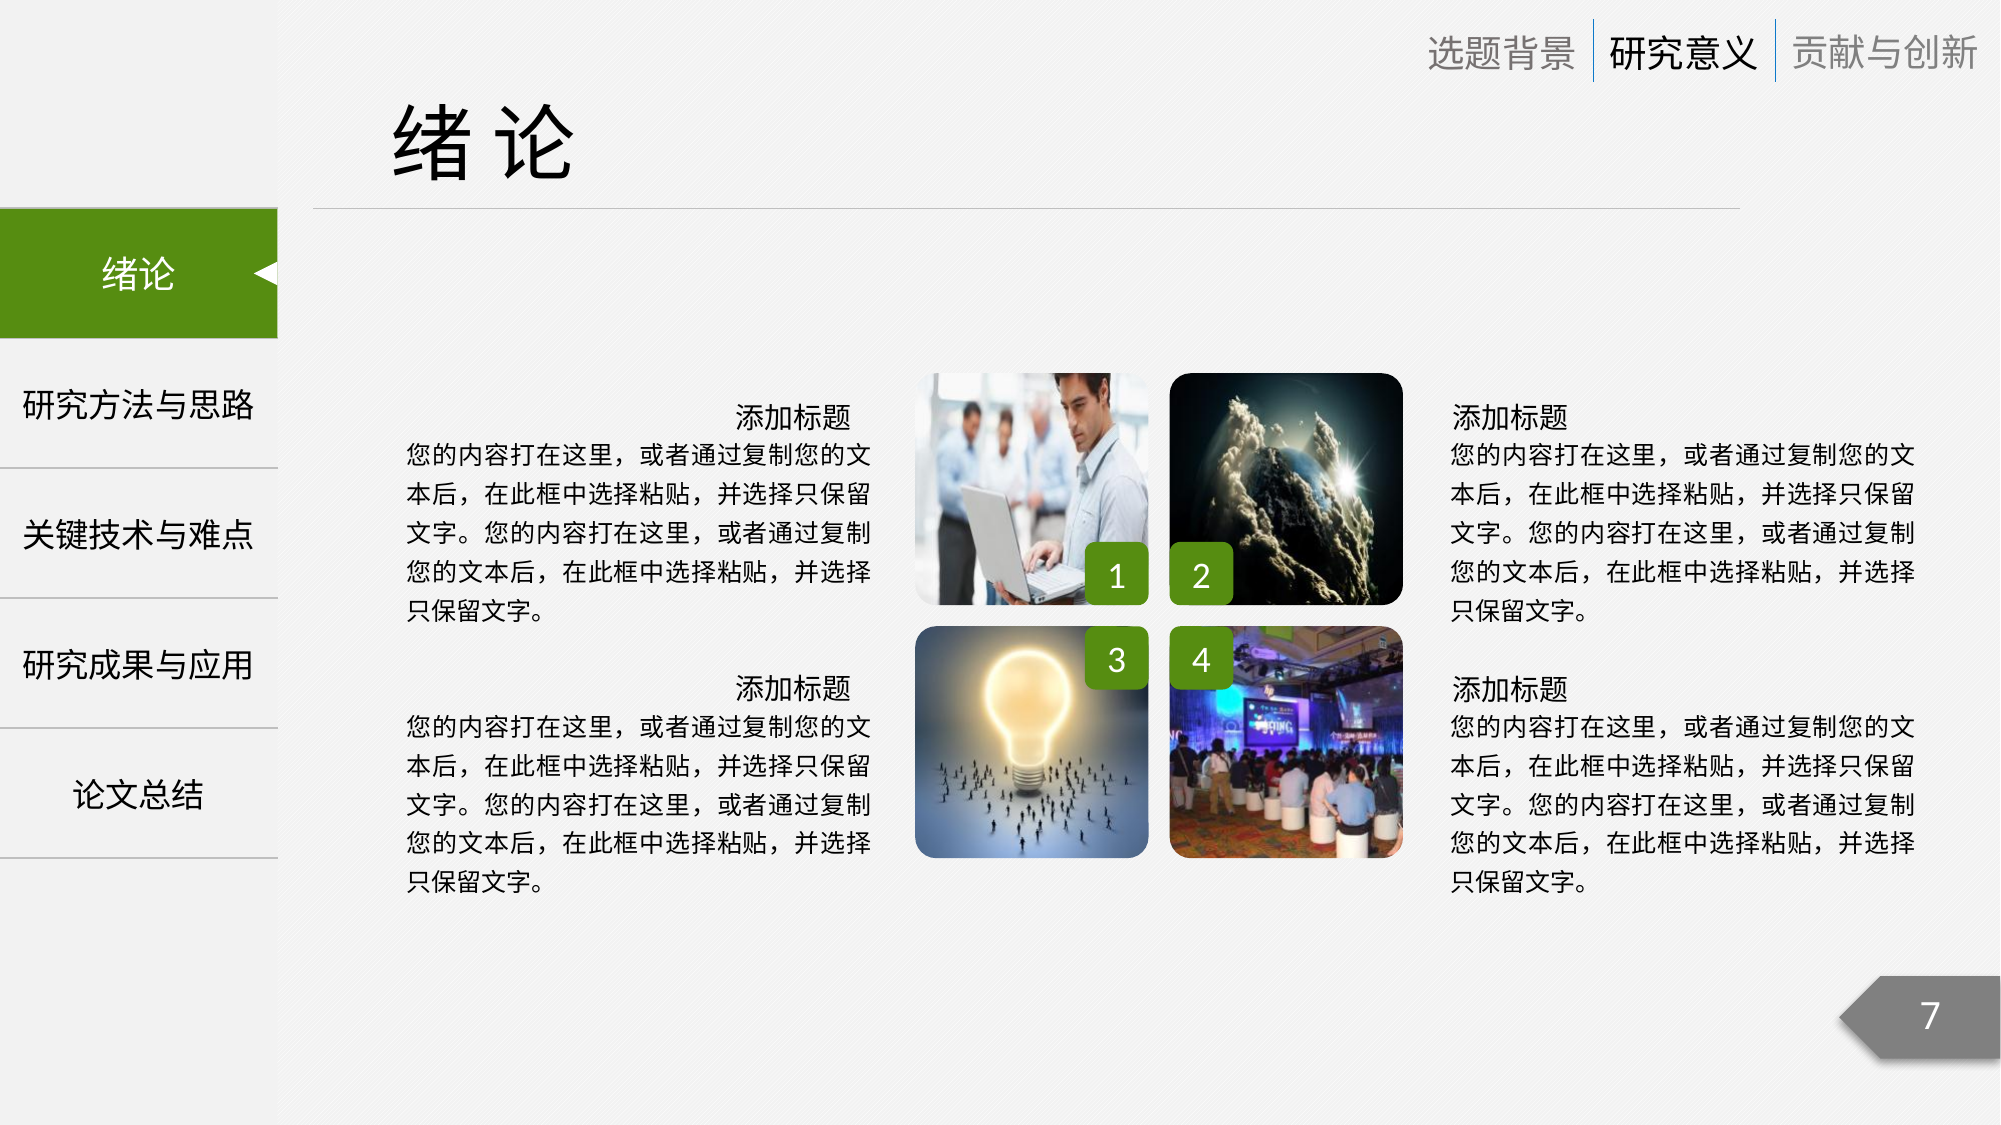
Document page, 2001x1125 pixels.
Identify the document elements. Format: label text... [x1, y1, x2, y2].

text_box [1168, 372, 1405, 607]
text_box 4 [1168, 625, 1235, 691]
text_box [1168, 625, 1405, 860]
text_box 3 [1083, 625, 1150, 691]
text_box 您的内容打在这里，或者通过复制您的文本后，在此框中选择粘贴，并选择只保留文字。您的内容打在这里，或者通过复制您的文本后，在此框中选择粘贴，并选择只保留文字。 [393, 695, 886, 904]
text_box 添加标题 [1439, 648, 1701, 709]
text_box 添加标题 [722, 377, 984, 438]
text_box 1 [1083, 540, 1150, 607]
text_box 您的内容打在这里，或者通过复制您的文本后，在此框中选择粘贴，并选择只保留文字。您的内容打在这里，或者通过复制您的文本后，在此框中选择粘贴，并选择只保留文字。 [393, 423, 886, 632]
text_box [914, 372, 1150, 607]
text_box [914, 625, 1150, 860]
text_box 您的内容打在这里，或者通过复制您的文本后，在此框中选择粘贴，并选择只保留文字。您的内容打在这里，或者通过复制您的文本后，在此框中选择粘贴，并选择只保留文字。 [1437, 423, 1930, 632]
text_box 您的内容打在这里，或者通过复制您的文本后，在此框中选择粘贴，并选择只保留文字。您的内容打在这里，或者通过复制您的文本后，在此框中选择粘贴，并选择只保留文字。 [1437, 695, 1930, 904]
text_box 添加标题 [722, 648, 984, 709]
text_box 2 [1168, 540, 1235, 607]
text_box 添加标题 [1439, 376, 1701, 437]
